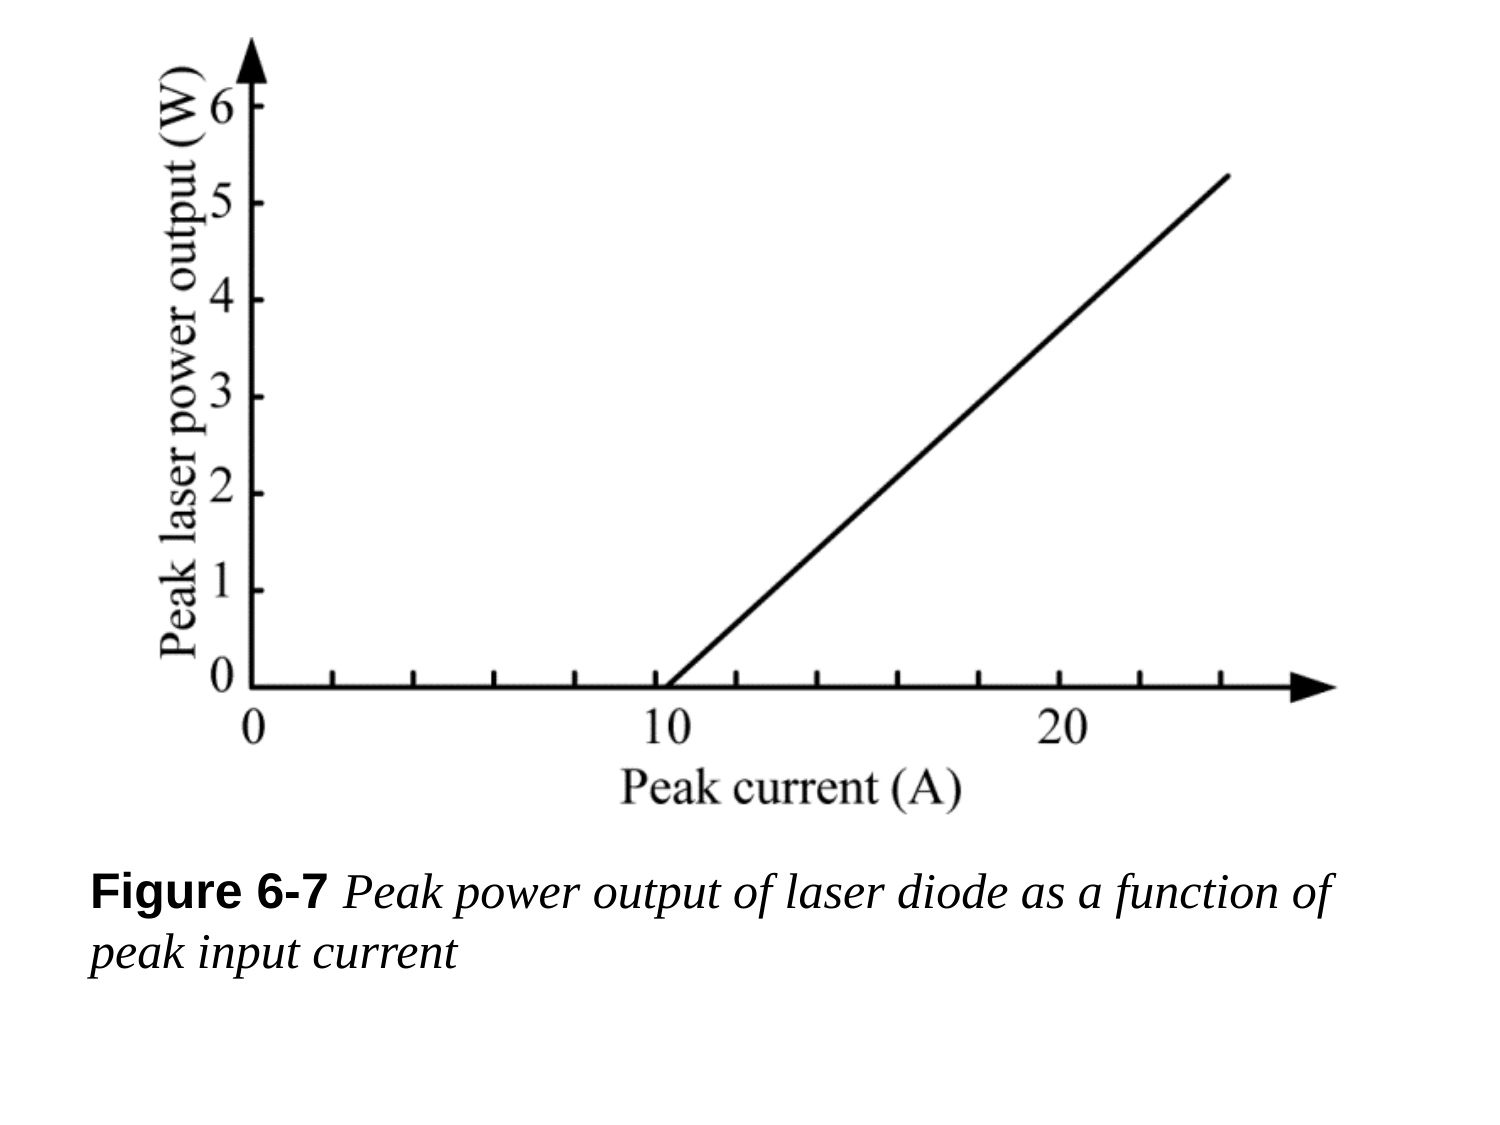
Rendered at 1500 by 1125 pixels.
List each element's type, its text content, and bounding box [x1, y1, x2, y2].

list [152, 37, 1338, 823]
title Figure 6-7 Peak power output of laser diode as a function of peak input current [75, 825, 1425, 1013]
